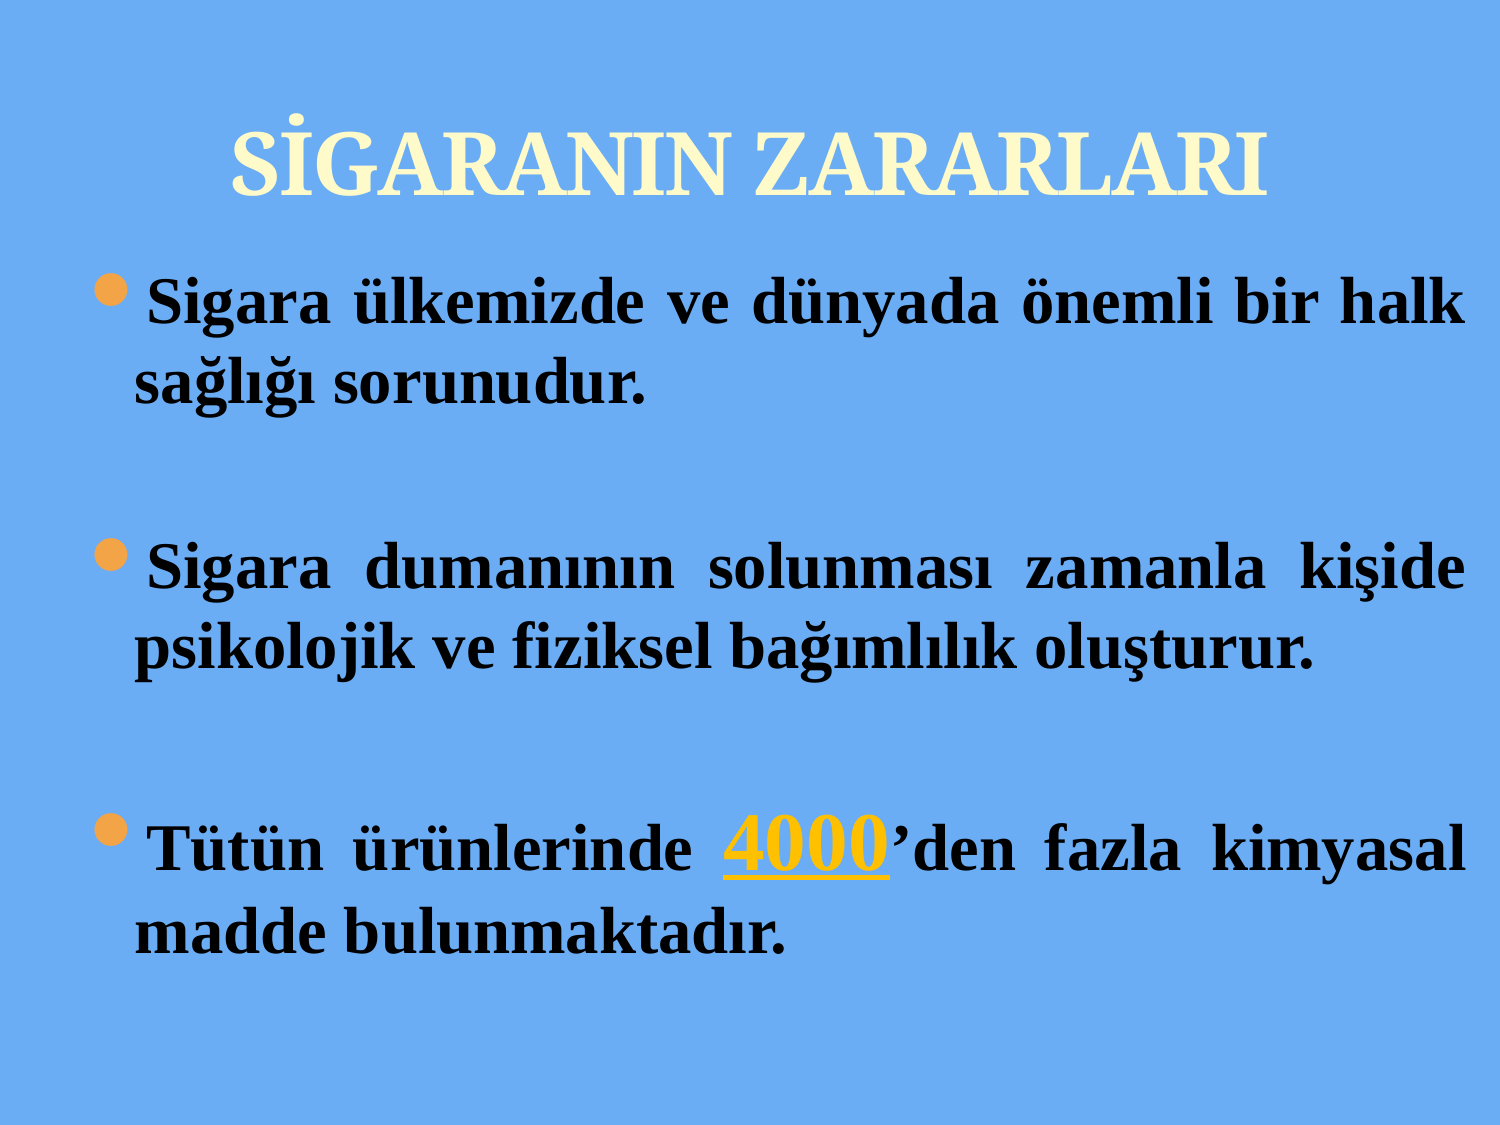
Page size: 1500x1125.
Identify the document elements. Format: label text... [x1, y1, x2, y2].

title SİGARANIN ZARARLARI [74, 66, 1425, 220]
list Sigara ülkemizde ve dünyada önemli bir halk sağlığı sorunudur. Sigara dumanının solunması zamanla kişide psikolojik ve fiziksel bağımlılık oluşturur. Tütün ürünlerinde 4000’den fazla kimyasal madde bulunmaktadır. [75, 249, 1483, 1000]
